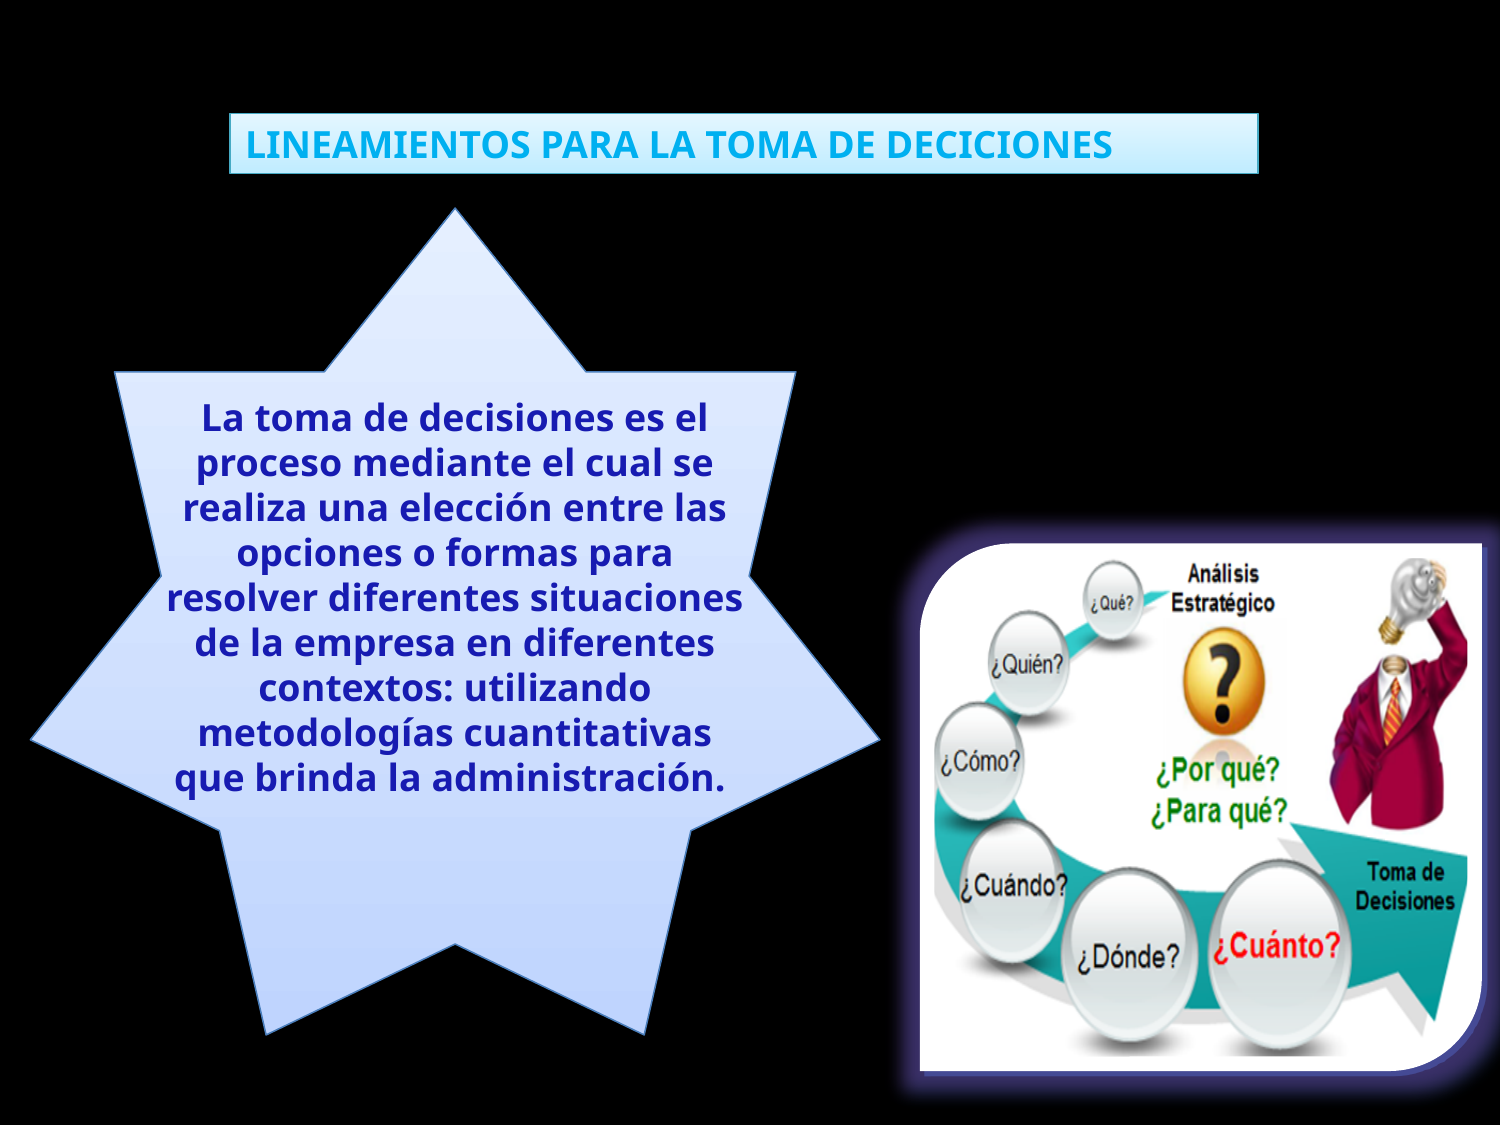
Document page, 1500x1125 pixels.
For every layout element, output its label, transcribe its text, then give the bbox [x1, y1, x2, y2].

text_box La toma de decisiones es el proceso mediante el cual se realiza una elección entre las opciones o formas para resolver diferentes situaciones de la empresa en diferentes contextos: utilizando metodologías cuantitativas que brinda la administración. [145, 386, 766, 807]
text_box [113, 207, 797, 509]
text_box LINEAMIENTOS PARA LA TOMA DE DECICIONES [229, 113, 1259, 174]
text_box [766, 595, 881, 796]
text_box [168, 807, 742, 1036]
text_box [29, 595, 145, 796]
picture [926, 550, 1475, 1065]
